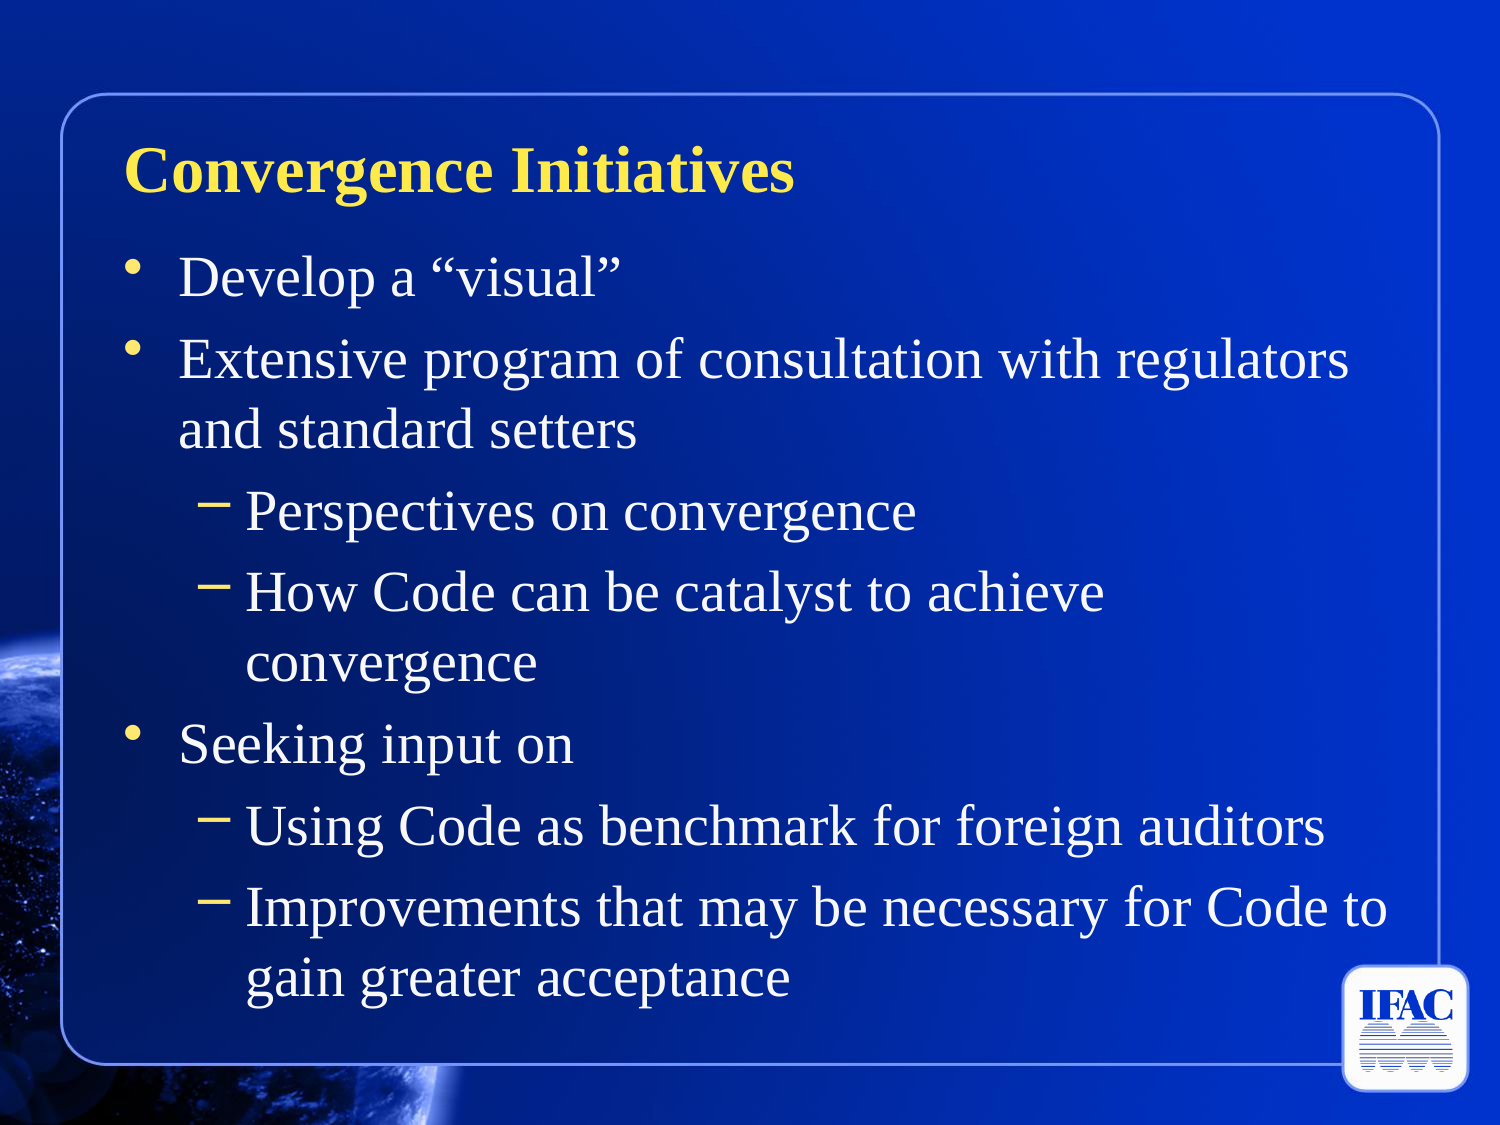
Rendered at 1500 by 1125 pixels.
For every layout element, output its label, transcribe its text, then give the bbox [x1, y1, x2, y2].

picture [0, 0, 1500, 1125]
list Convergence Initiatives [107, 118, 1411, 215]
list Develop a “visual” Extensive program of consultation with regulators and standard setters Perspectives on convergence How Code can be catalyst to achieve convergence Seeking input on Using Code as benchmark for foreign auditors Improvements that may be necessary for Code to gain greater acceptance [107, 230, 1411, 1048]
